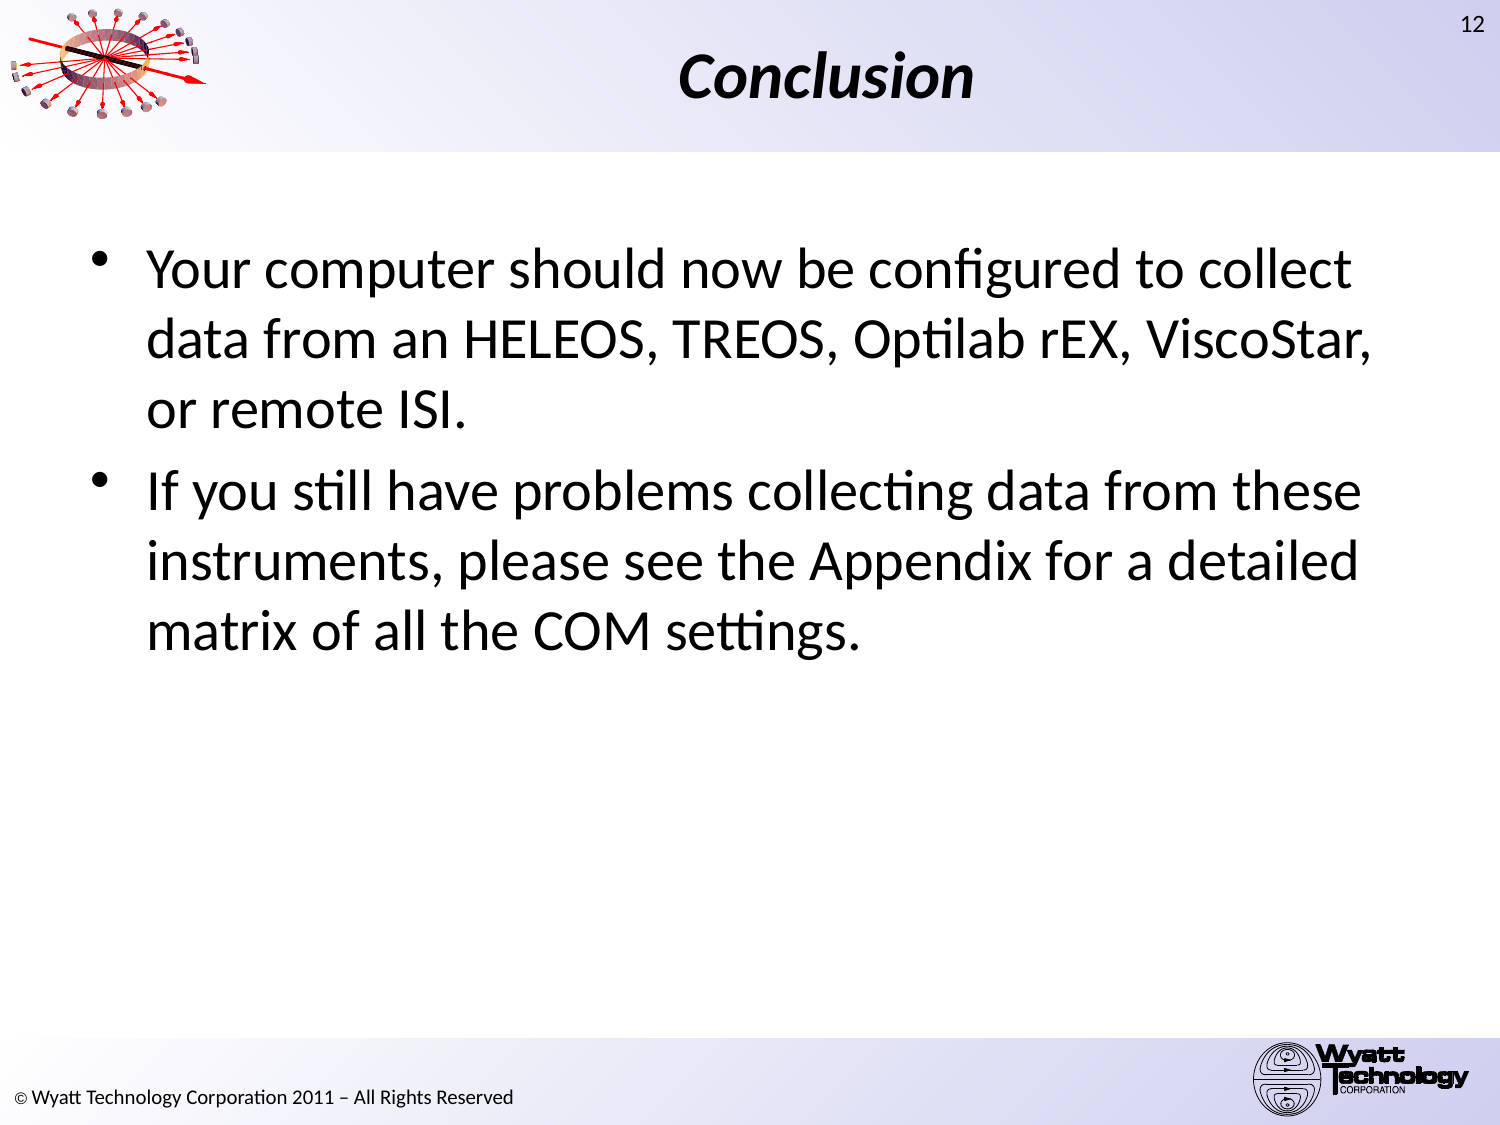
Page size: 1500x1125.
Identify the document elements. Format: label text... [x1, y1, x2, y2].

list Your computer should now be configured to collect data from an HELEOS, TREOS, Optilab rEX, ViscoStar, or remote ISI. If you still have problems collecting data from these instruments, please see the Appendix for a detailed matrix of all the COM settings. [74, 222, 1426, 980]
title Conclusion [217, 25, 1438, 120]
